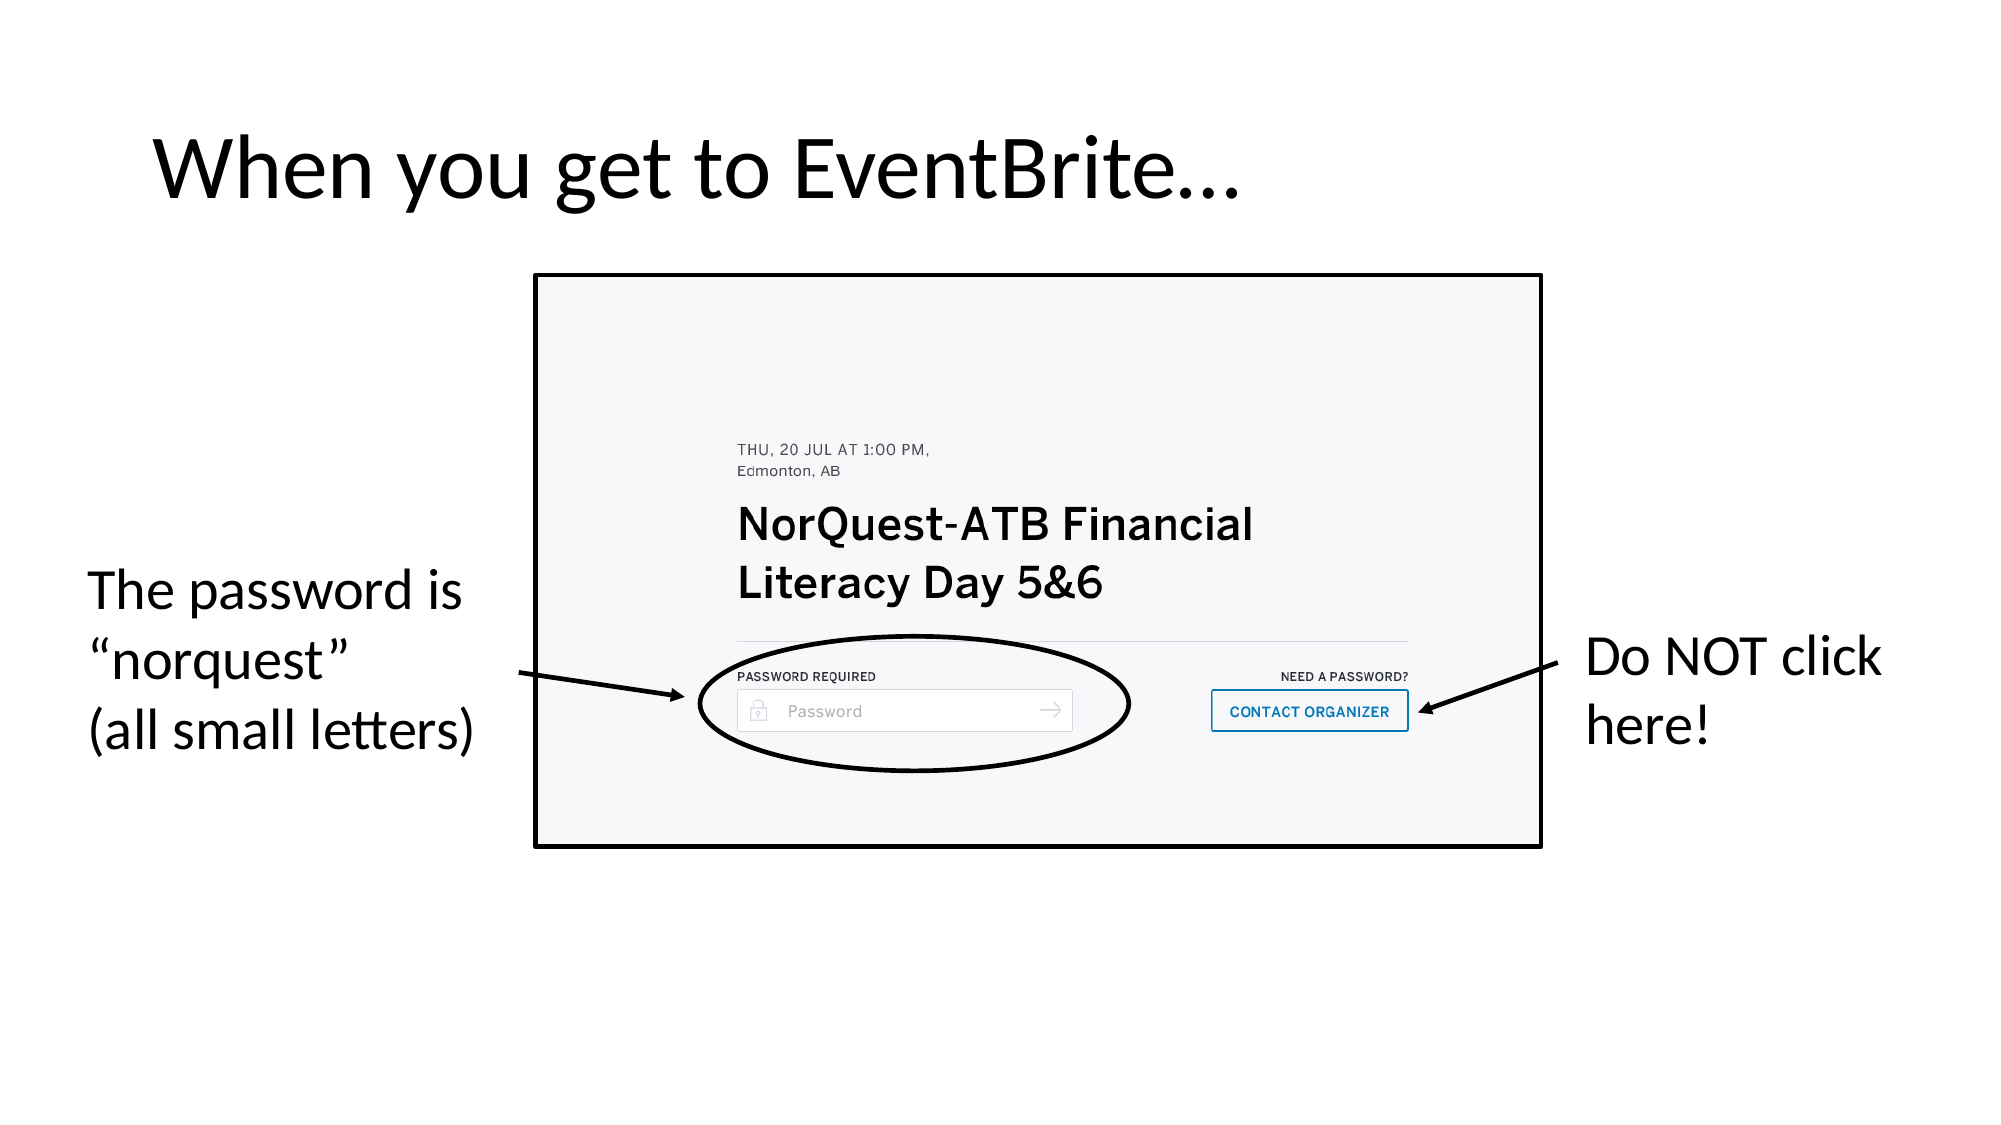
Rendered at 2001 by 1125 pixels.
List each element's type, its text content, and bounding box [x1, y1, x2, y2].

title When you get to EventBrite… [137, 59, 1863, 278]
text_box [518, 672, 685, 697]
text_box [1417, 662, 1558, 713]
text_box The password is “norquest” (all small letters) [72, 543, 537, 769]
text_box Do NOT click here! [1570, 609, 2000, 764]
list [537, 277, 1539, 845]
